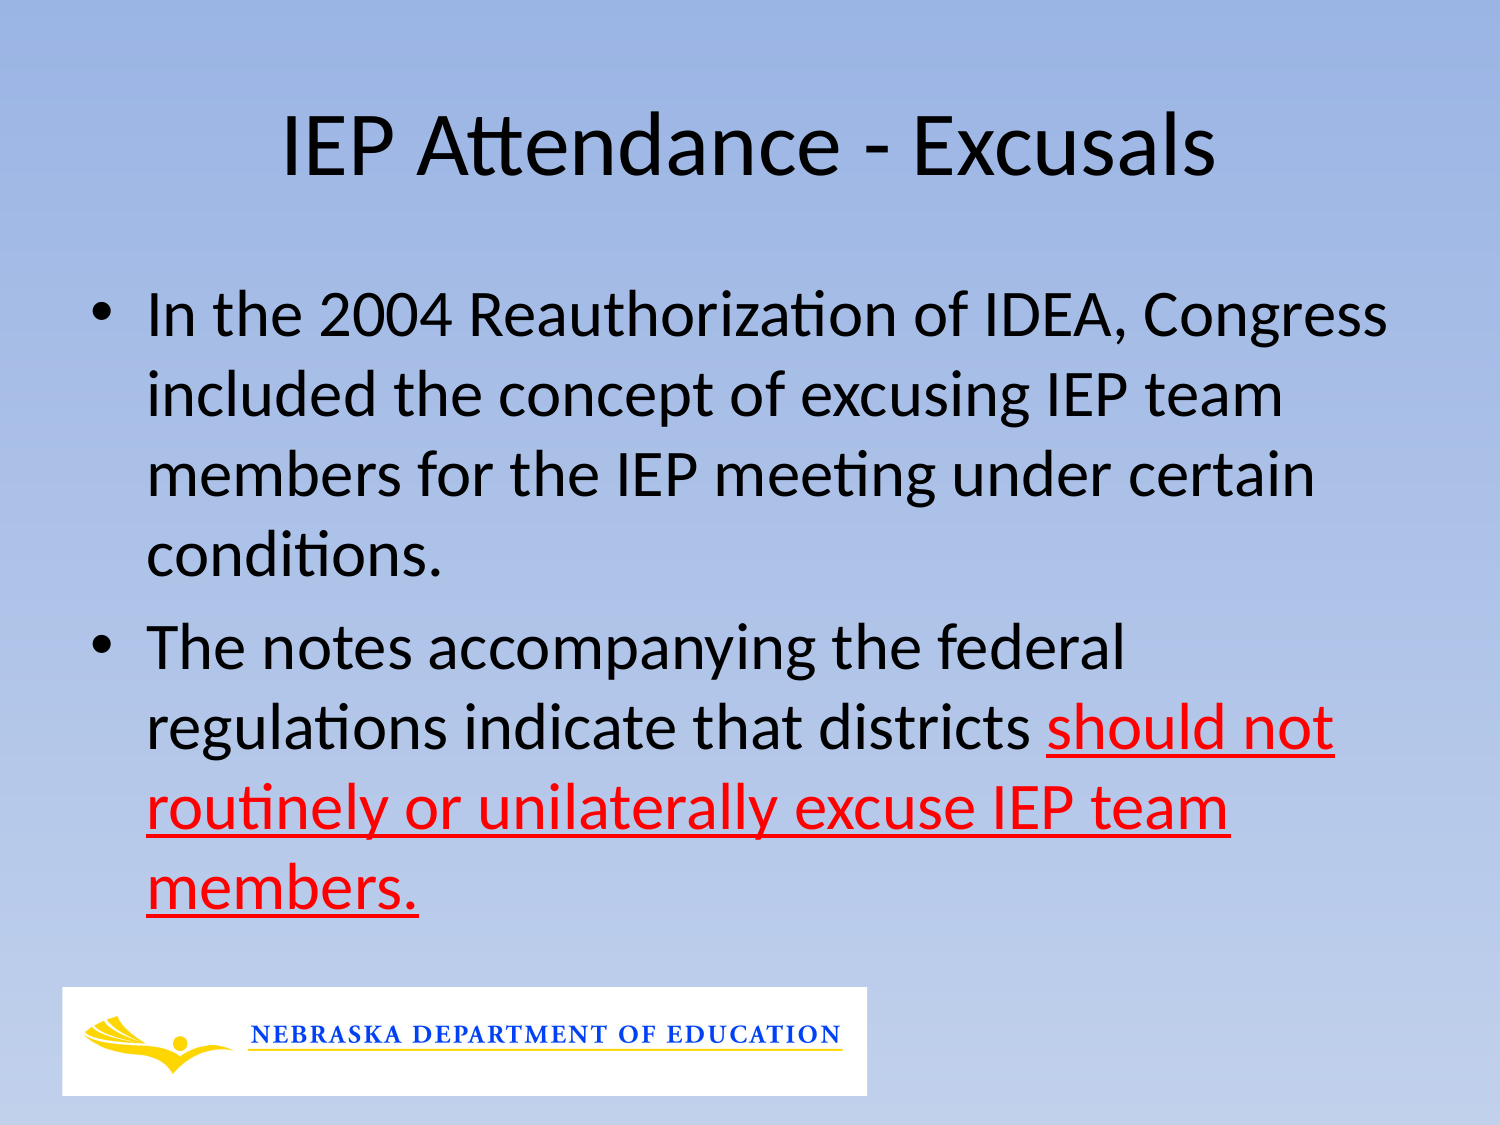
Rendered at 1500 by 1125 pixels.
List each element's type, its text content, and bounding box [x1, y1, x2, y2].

picture [62, 987, 868, 1096]
list In the 2004 Reauthorization of IDEA, Congress included the concept of excusing IEP team members for the IEP meeting under certain conditions. The notes accompanying the federal regulations indicate that districts should not routinely or unilaterally excuse IEP team members. [75, 262, 1425, 1005]
title IEP Attendance - Excusals [75, 45, 1425, 233]
